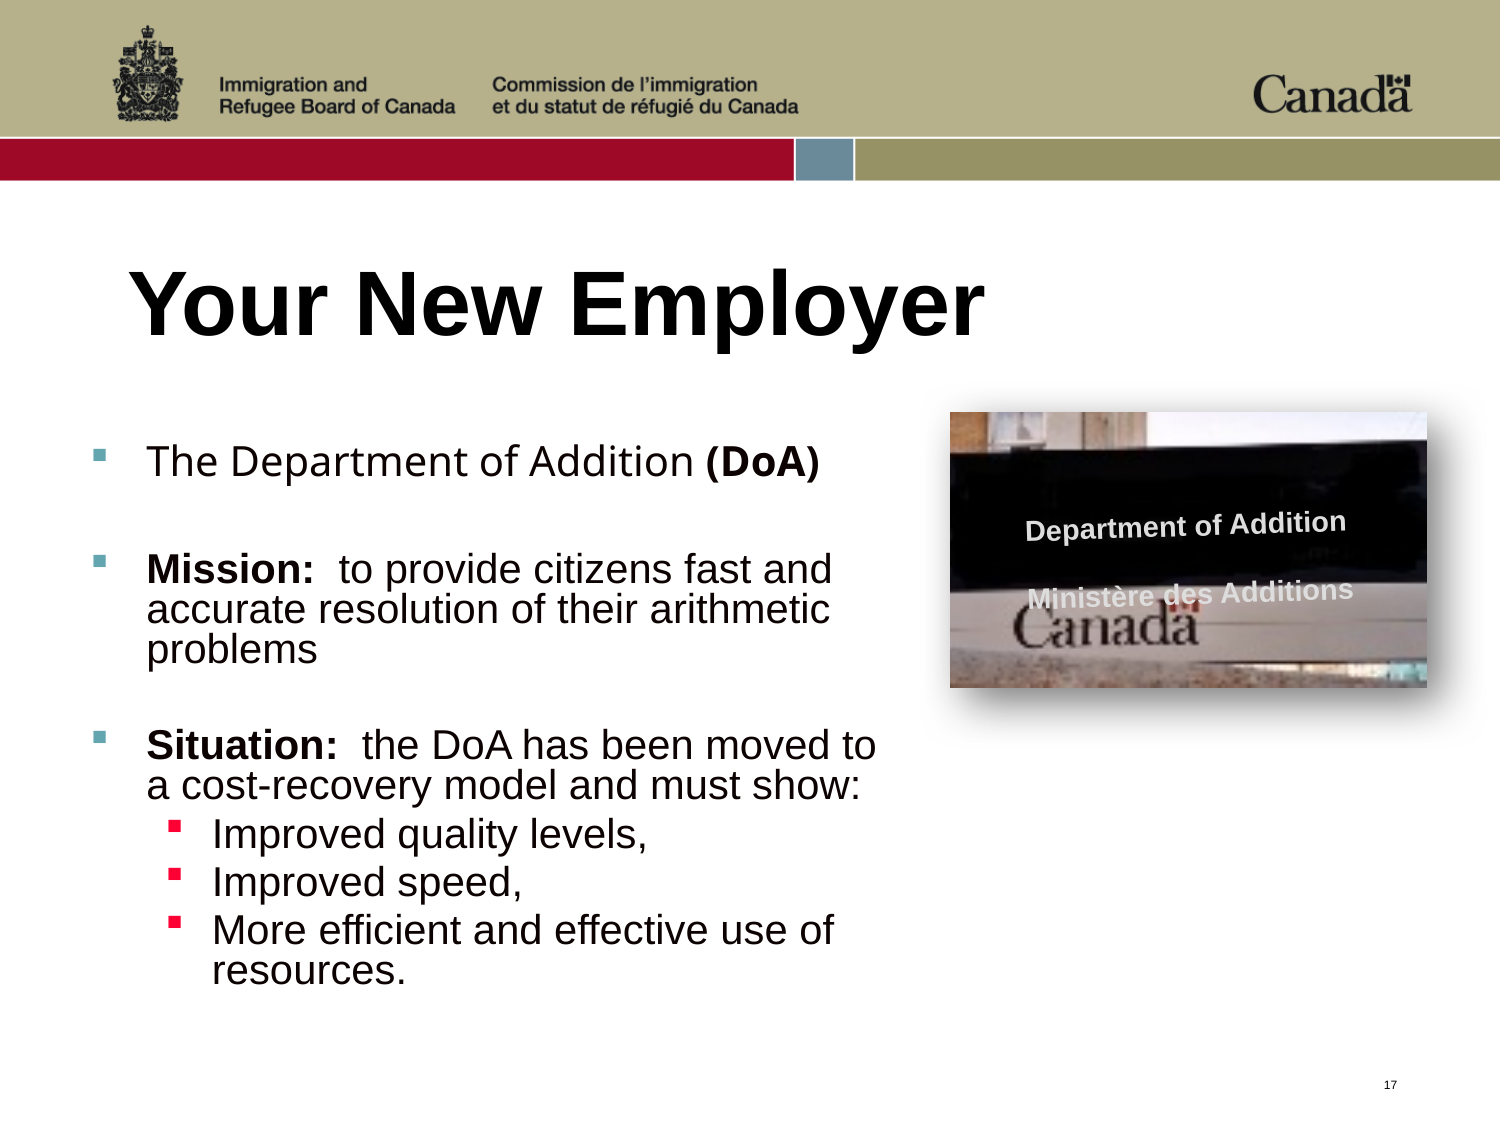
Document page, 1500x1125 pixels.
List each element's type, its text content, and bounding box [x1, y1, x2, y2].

slide_number 17 [1100, 1025, 1413, 1100]
title Your New Employer [112, 262, 1325, 450]
list The Department of Addition (DoA) Mission: to provide citizens fast and accurate resolution of their arithmetic problems Situation: the DoA has been moved to a cost-recovery model and must show: Improved quality levels, Improved speed, More efficient and effective use of resources. [75, 437, 925, 1025]
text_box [949, 412, 1427, 688]
picture [0, 0, 1500, 1125]
